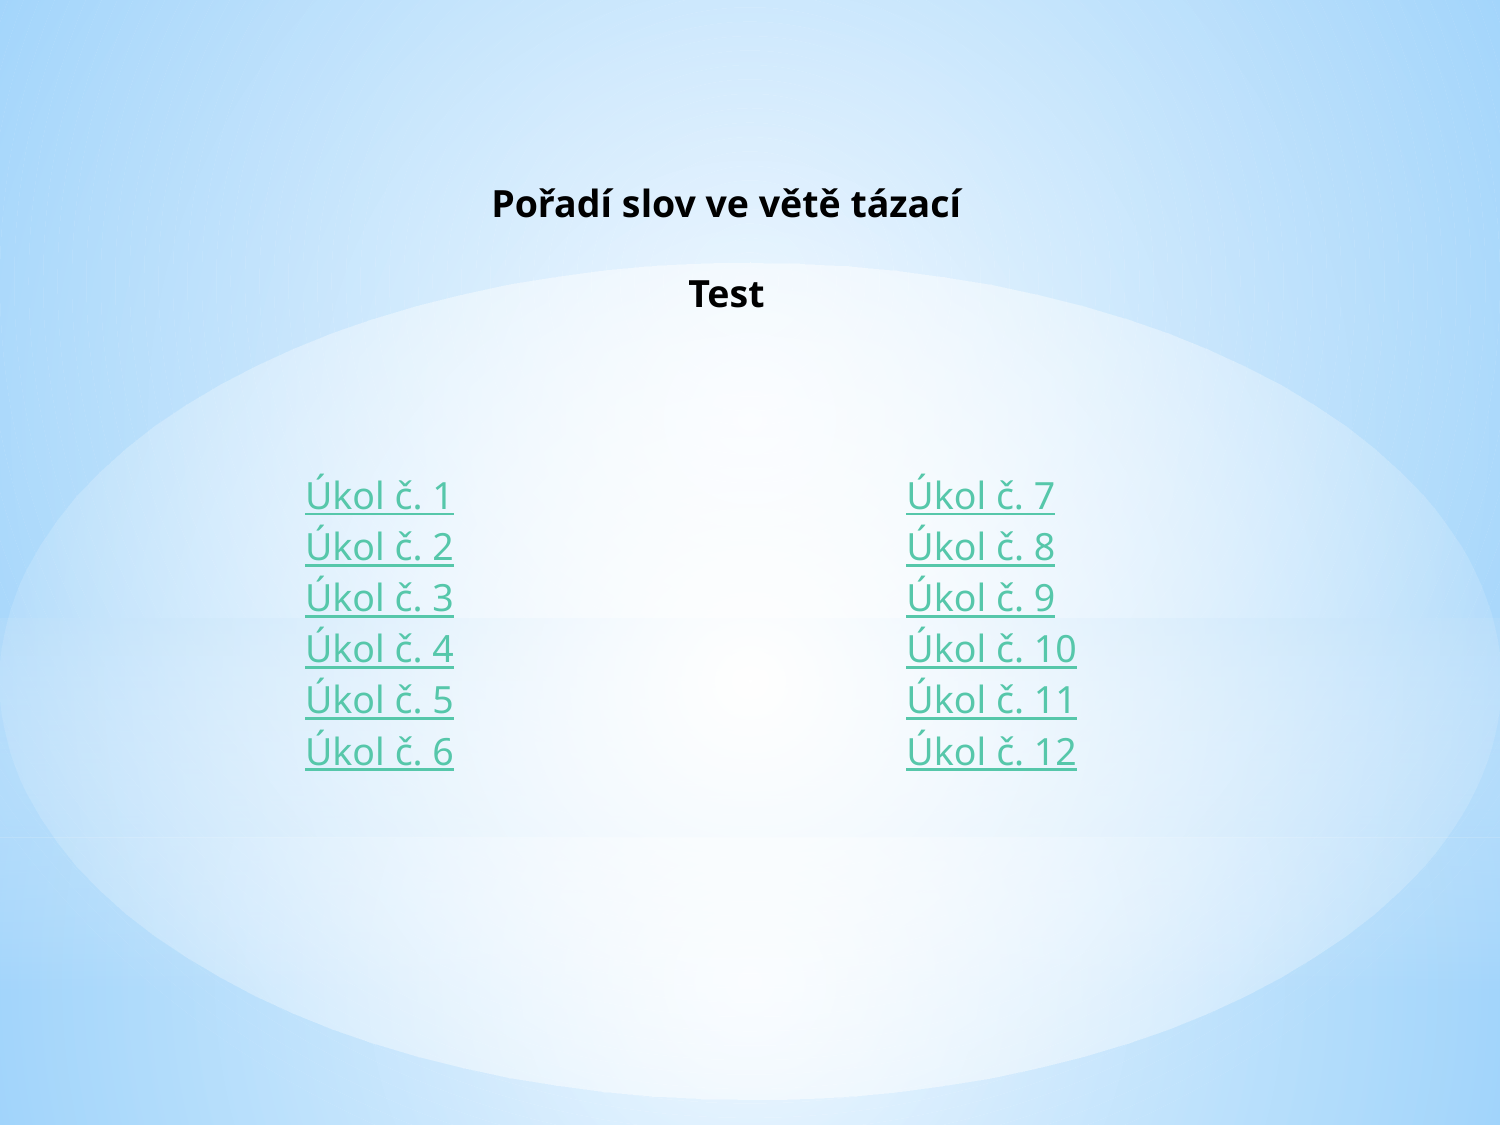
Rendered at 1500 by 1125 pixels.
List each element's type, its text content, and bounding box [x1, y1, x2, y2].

text_box Úkol č. 1 Úkol č. 2 Úkol č. 3 Úkol č. 4 Úkol č. 5 Úkol č. 6 [290, 419, 486, 831]
text_box Úkol č. 7 Úkol č. 8 Úkol č. 9 Úkol č. 10 Úkol č. 11 Úkol č. 12 [891, 419, 1117, 831]
text_box Pořadí slov ve větě tázací Test [476, 172, 977, 323]
